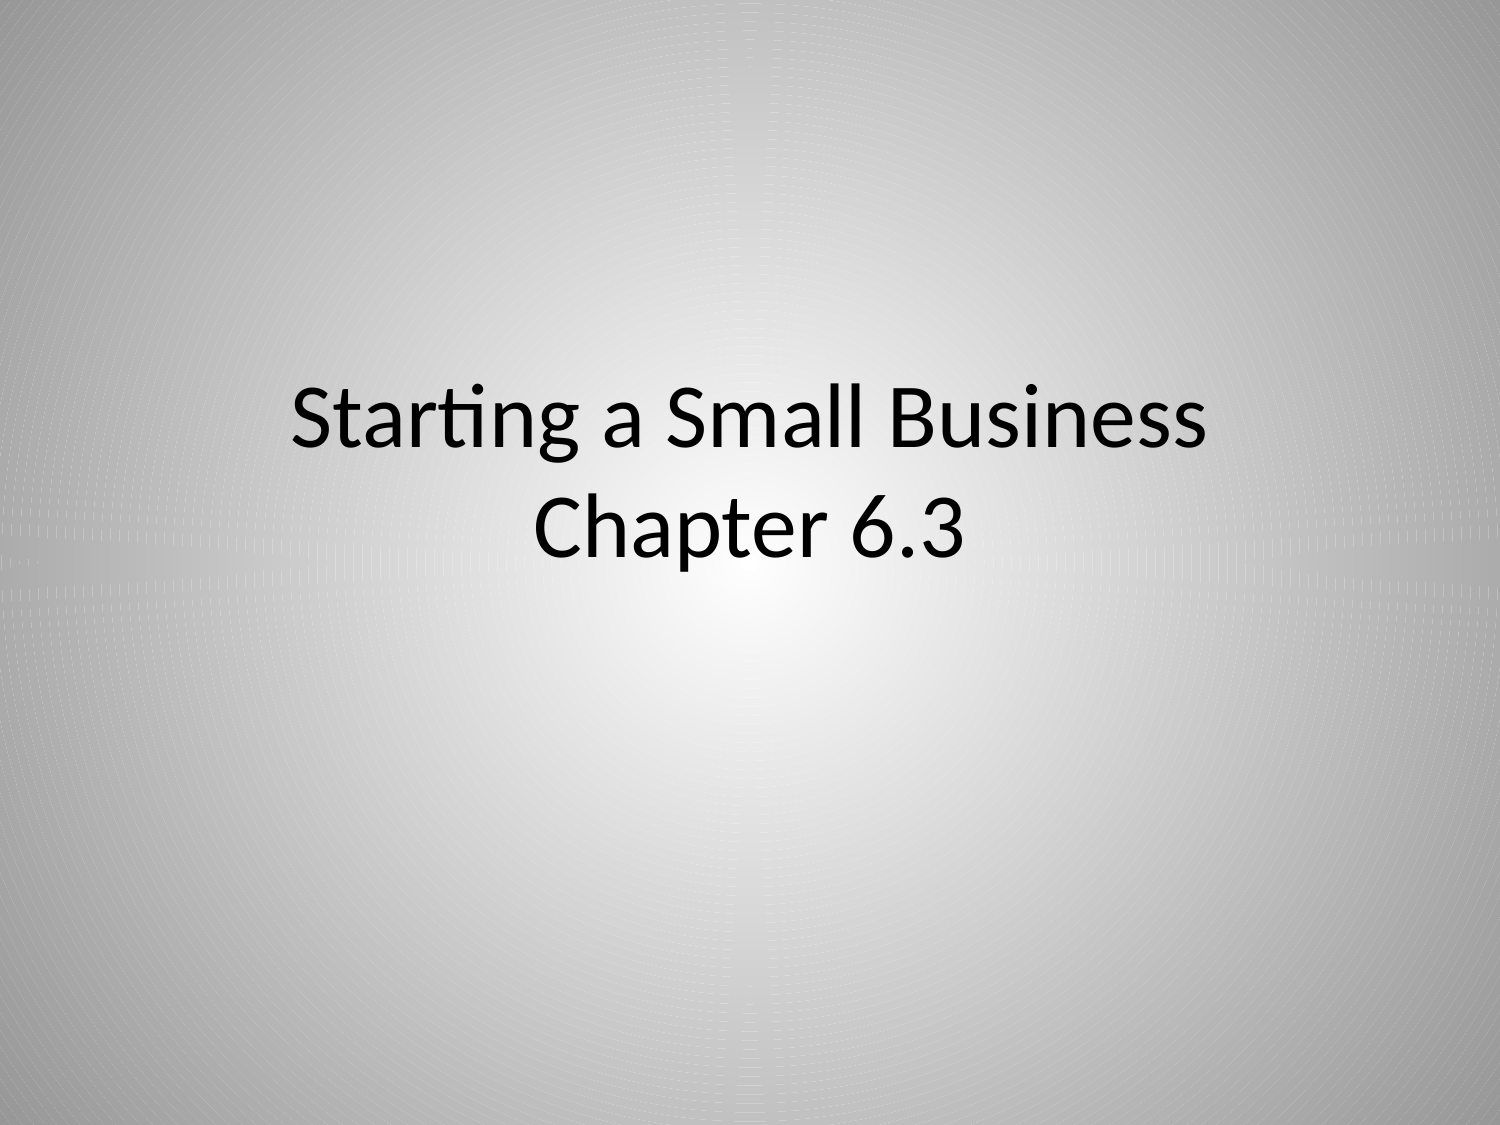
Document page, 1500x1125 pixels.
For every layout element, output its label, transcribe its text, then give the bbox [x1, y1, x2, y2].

title Starting a Small Business Chapter 6.3 [75, 45, 1425, 777]
